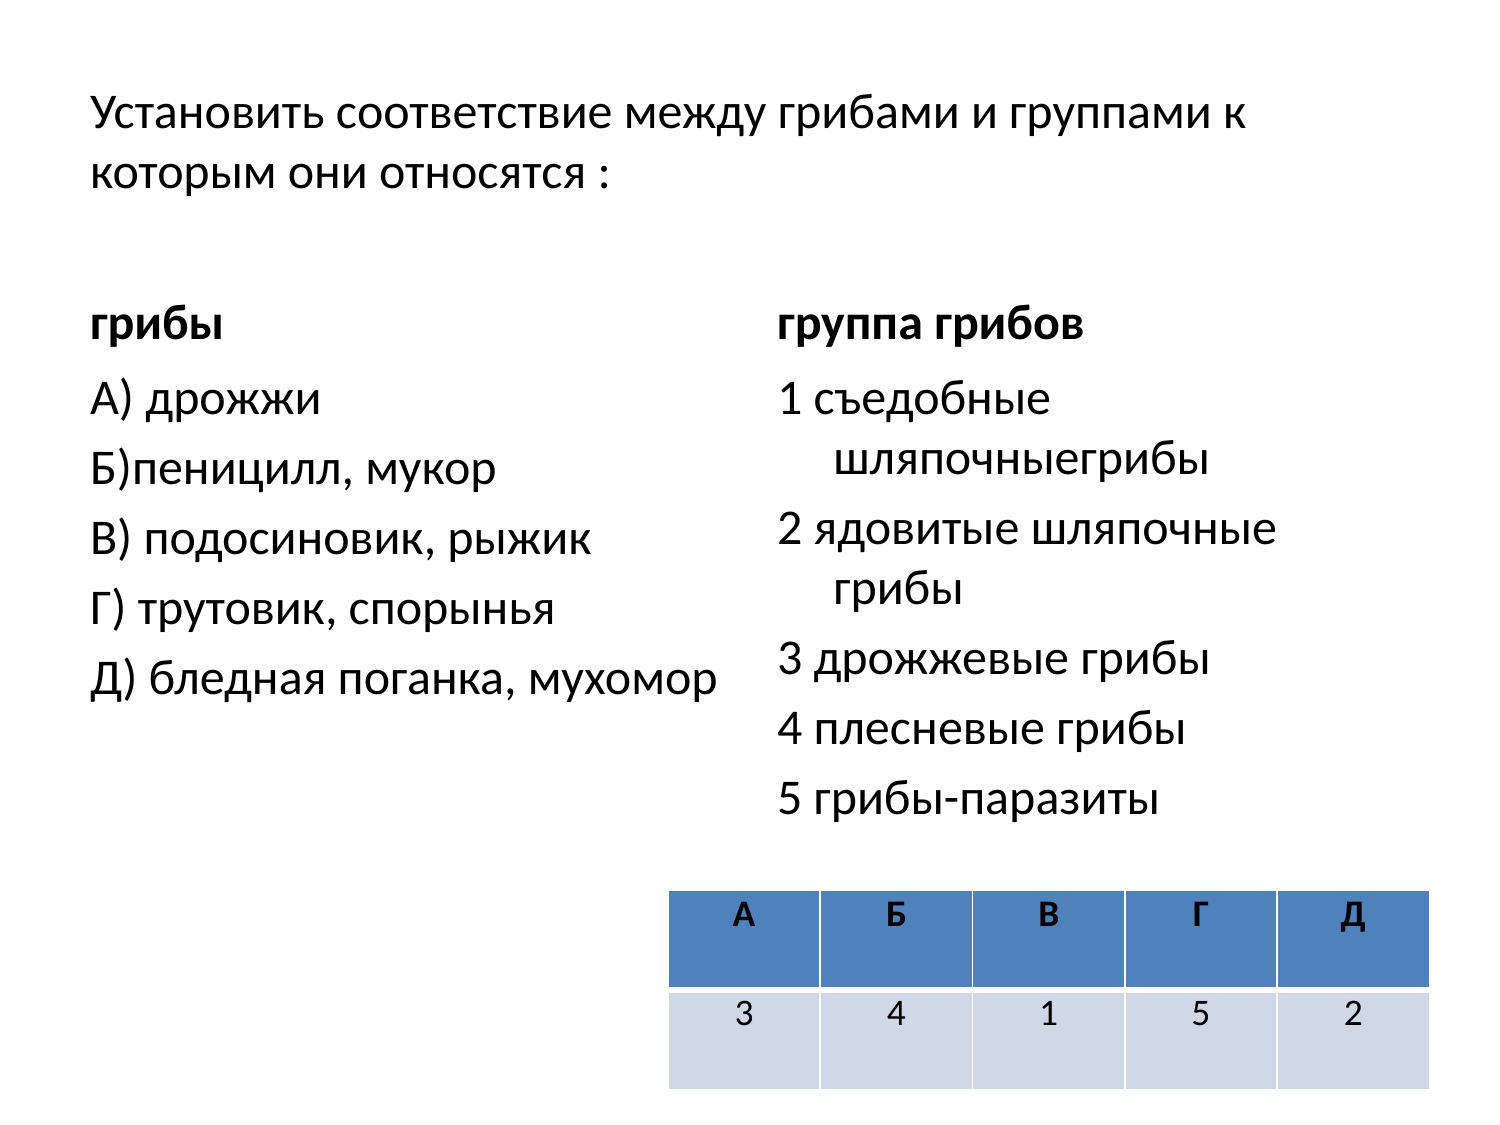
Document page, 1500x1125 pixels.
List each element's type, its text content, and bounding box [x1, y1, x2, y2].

table_header В [973, 891, 1124, 987]
table_cell 5 [1126, 993, 1276, 1089]
title Установить соответствие между грибами и группами к которым они относятся : [75, 45, 1425, 233]
table_header Б [821, 891, 972, 987]
list грибы [75, 251, 738, 356]
table_cell 4 [821, 993, 972, 1089]
table_header Д [1278, 891, 1429, 987]
list группа грибов [761, 251, 1425, 356]
table_cell 2 [1278, 993, 1429, 1089]
list 1 съедобные шляпочныегрибы 2 ядовитые шляпочные грибы 3 дрожжевые грибы 4 плесневые грибы 5 грибы-паразиты [761, 356, 1425, 844]
table_header Г [1126, 891, 1276, 987]
table_cell 3 [669, 993, 819, 1089]
table_header А [669, 891, 819, 987]
list А) дрожжи Б)пеницилл, мукор В) подосиновик, рыжик Г) трутовик, спорынья Д) бледная поганка, мухомор [75, 356, 738, 1005]
table_cell 1 [973, 993, 1124, 1089]
